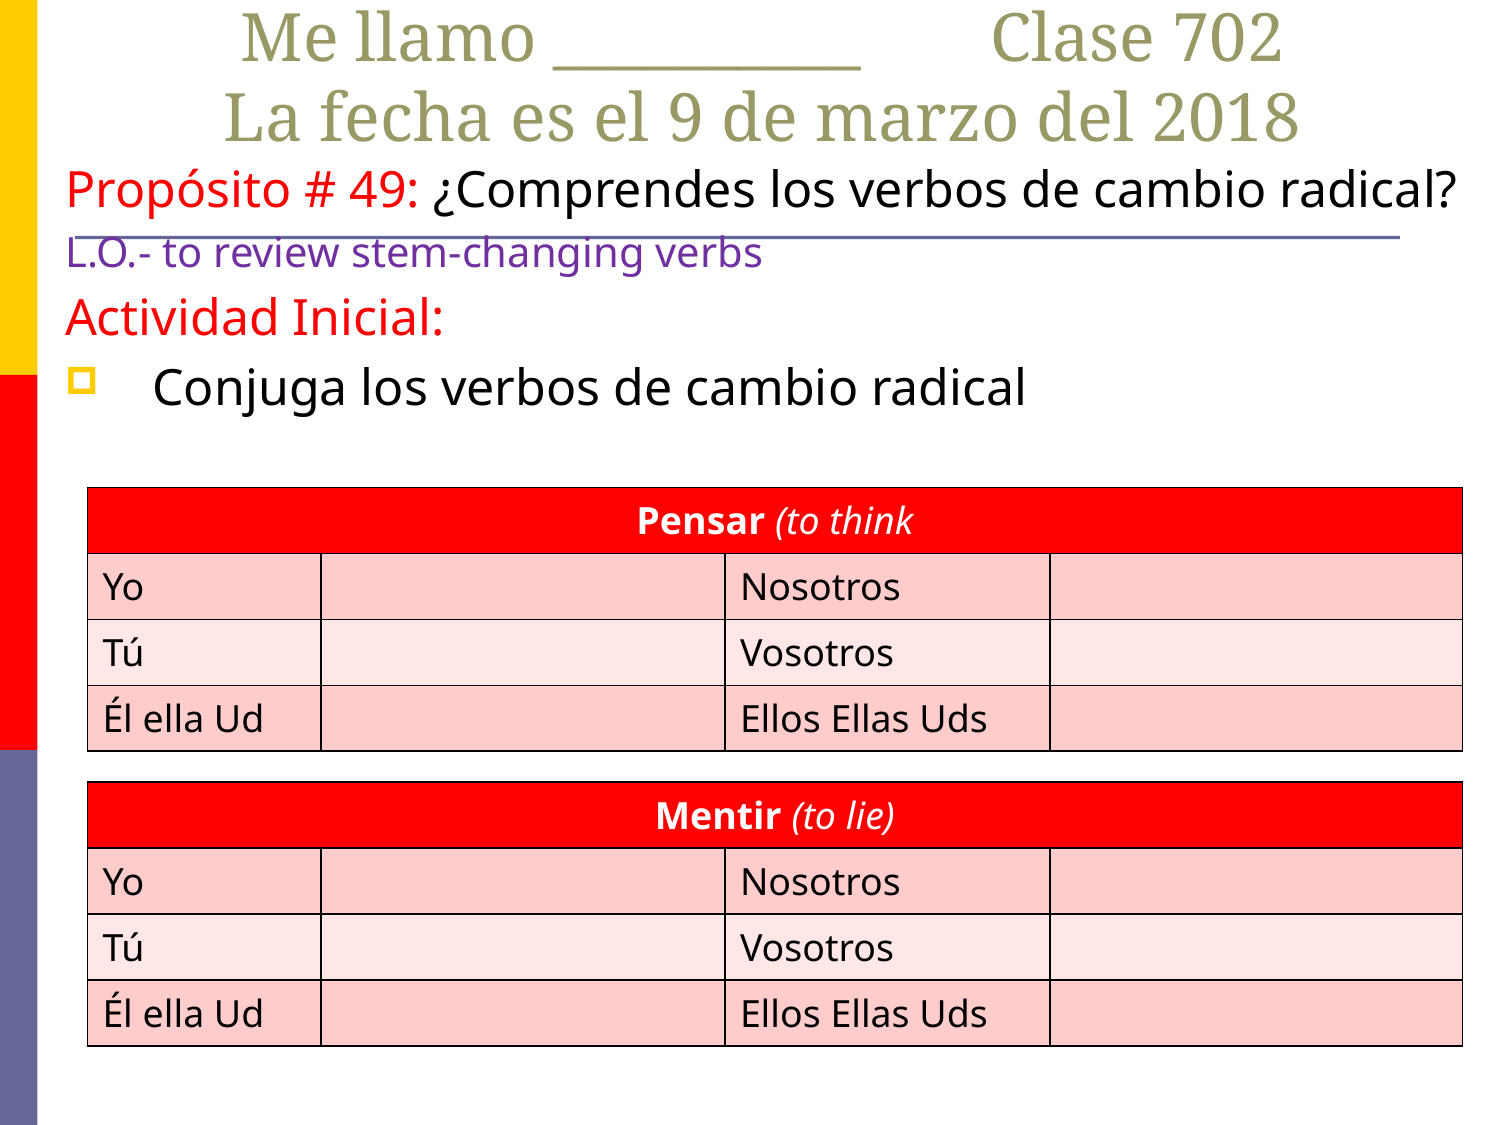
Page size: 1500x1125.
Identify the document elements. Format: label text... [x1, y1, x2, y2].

table_cell [1051, 981, 1462, 1045]
table_cell Ellos Ellas Uds [726, 686, 1049, 750]
list Propósito # 49: ¿Comprendes los verbos de cambio radical? L.O.- to review stem-changing verbs Actividad Inicial: Conjuga los verbos de cambio radical [50, 149, 1500, 1100]
table_cell Yo [88, 849, 320, 913]
table_cell Vosotros [726, 915, 1049, 979]
table_cell [322, 981, 724, 1045]
title Me llamo __________ Clase 702 La fecha es el 9 de marzo del 2018 [87, 0, 1438, 149]
table_cell [1051, 554, 1462, 619]
table_cell [322, 686, 724, 750]
table_header Mentir (to lie) [88, 783, 1462, 847]
table_cell Vosotros [726, 620, 1049, 685]
table_cell [1051, 915, 1462, 979]
table_cell Ellos Ellas Uds [726, 981, 1049, 1045]
table_cell Nosotros [726, 554, 1049, 619]
table_cell [1051, 620, 1462, 685]
table_cell Tú [88, 915, 320, 979]
table_cell Tú [88, 620, 320, 685]
table_cell [1051, 686, 1462, 750]
table_cell Yo [88, 554, 320, 619]
table_cell [322, 915, 724, 979]
table_cell Él ella Ud [88, 686, 320, 750]
table_cell Nosotros [726, 849, 1049, 913]
table_cell [322, 554, 724, 619]
table_cell [1051, 849, 1462, 913]
table_cell [322, 849, 724, 913]
table_cell [322, 620, 724, 685]
table_header Pensar (to think [88, 488, 1462, 553]
table_cell Él ella Ud [88, 981, 320, 1045]
